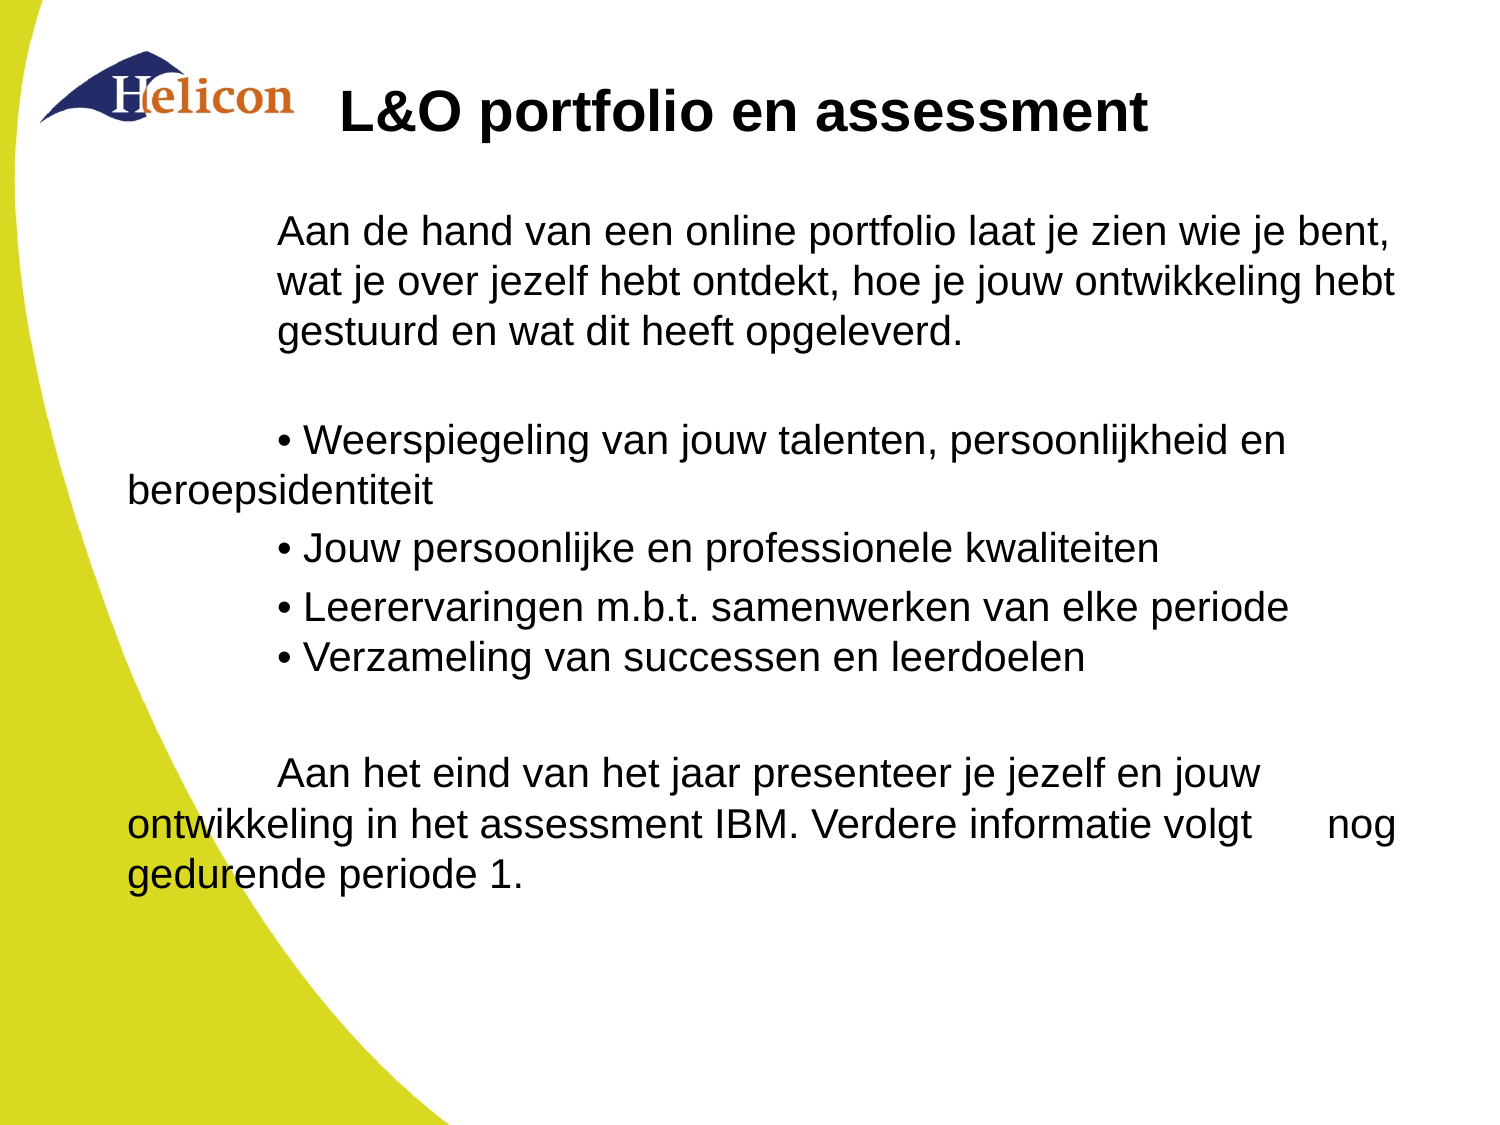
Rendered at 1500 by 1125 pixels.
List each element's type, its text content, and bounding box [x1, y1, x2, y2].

list Aan de hand van een online portfolio laat je zien wie je bent, wat je over jezelf hebt ontdekt, hoe je jouw ontwikkeling hebt gestuurd en wat dit heeft opgeleverd. • Weerspiegeling van jouw talenten, persoonlijkheid en beroepsidentiteit • Jouw persoonlijke en professionele kwaliteiten • Leerervaringen m.b.t. samenwerken van elke periode • Verzameling van successen en leerdoelen Aan het eind van het jaar presenteer je jezelf en jouw ontwikkeling in het assessment IBM. Verdere informatie volgt nog gedurende periode 1. [112, 196, 1425, 1005]
picture [0, 0, 1500, 1125]
title L&O portfolio en assessment [324, 54, 1415, 161]
